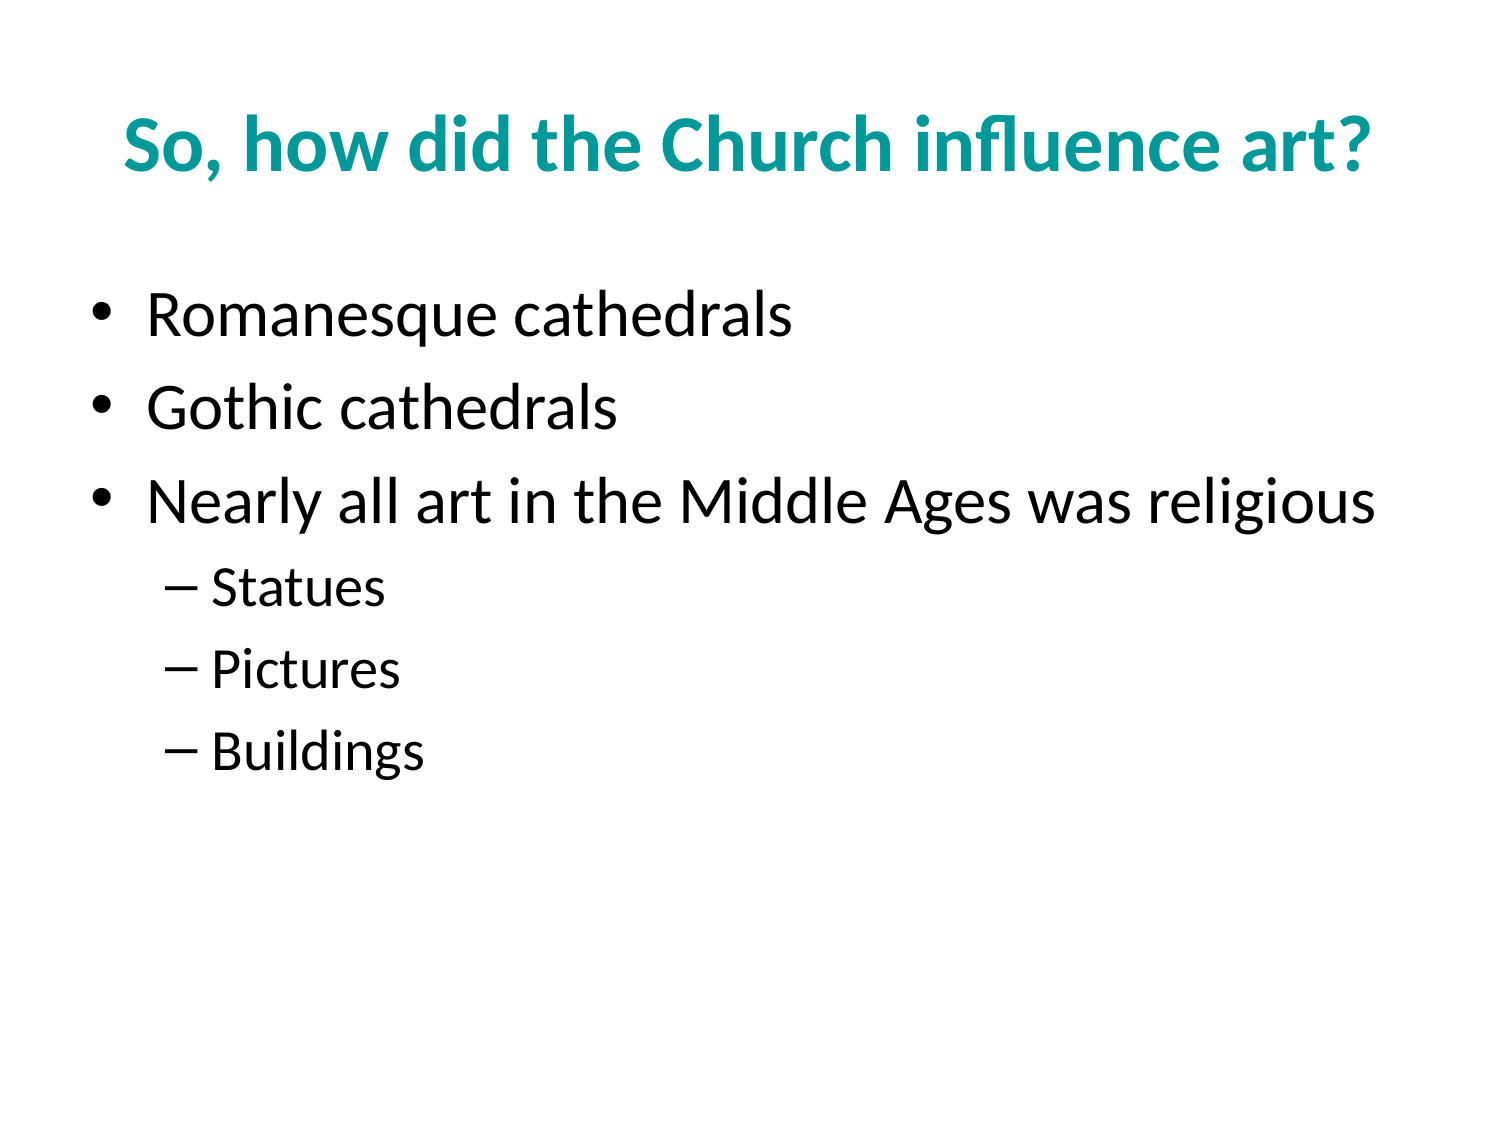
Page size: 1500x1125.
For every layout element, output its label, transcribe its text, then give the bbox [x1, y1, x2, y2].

title So, how did the Church influence art? [75, 45, 1425, 233]
list Romanesque cathedrals Gothic cathedrals Nearly all art in the Middle Ages was religious Statues Pictures Buildings [75, 262, 1425, 1005]
